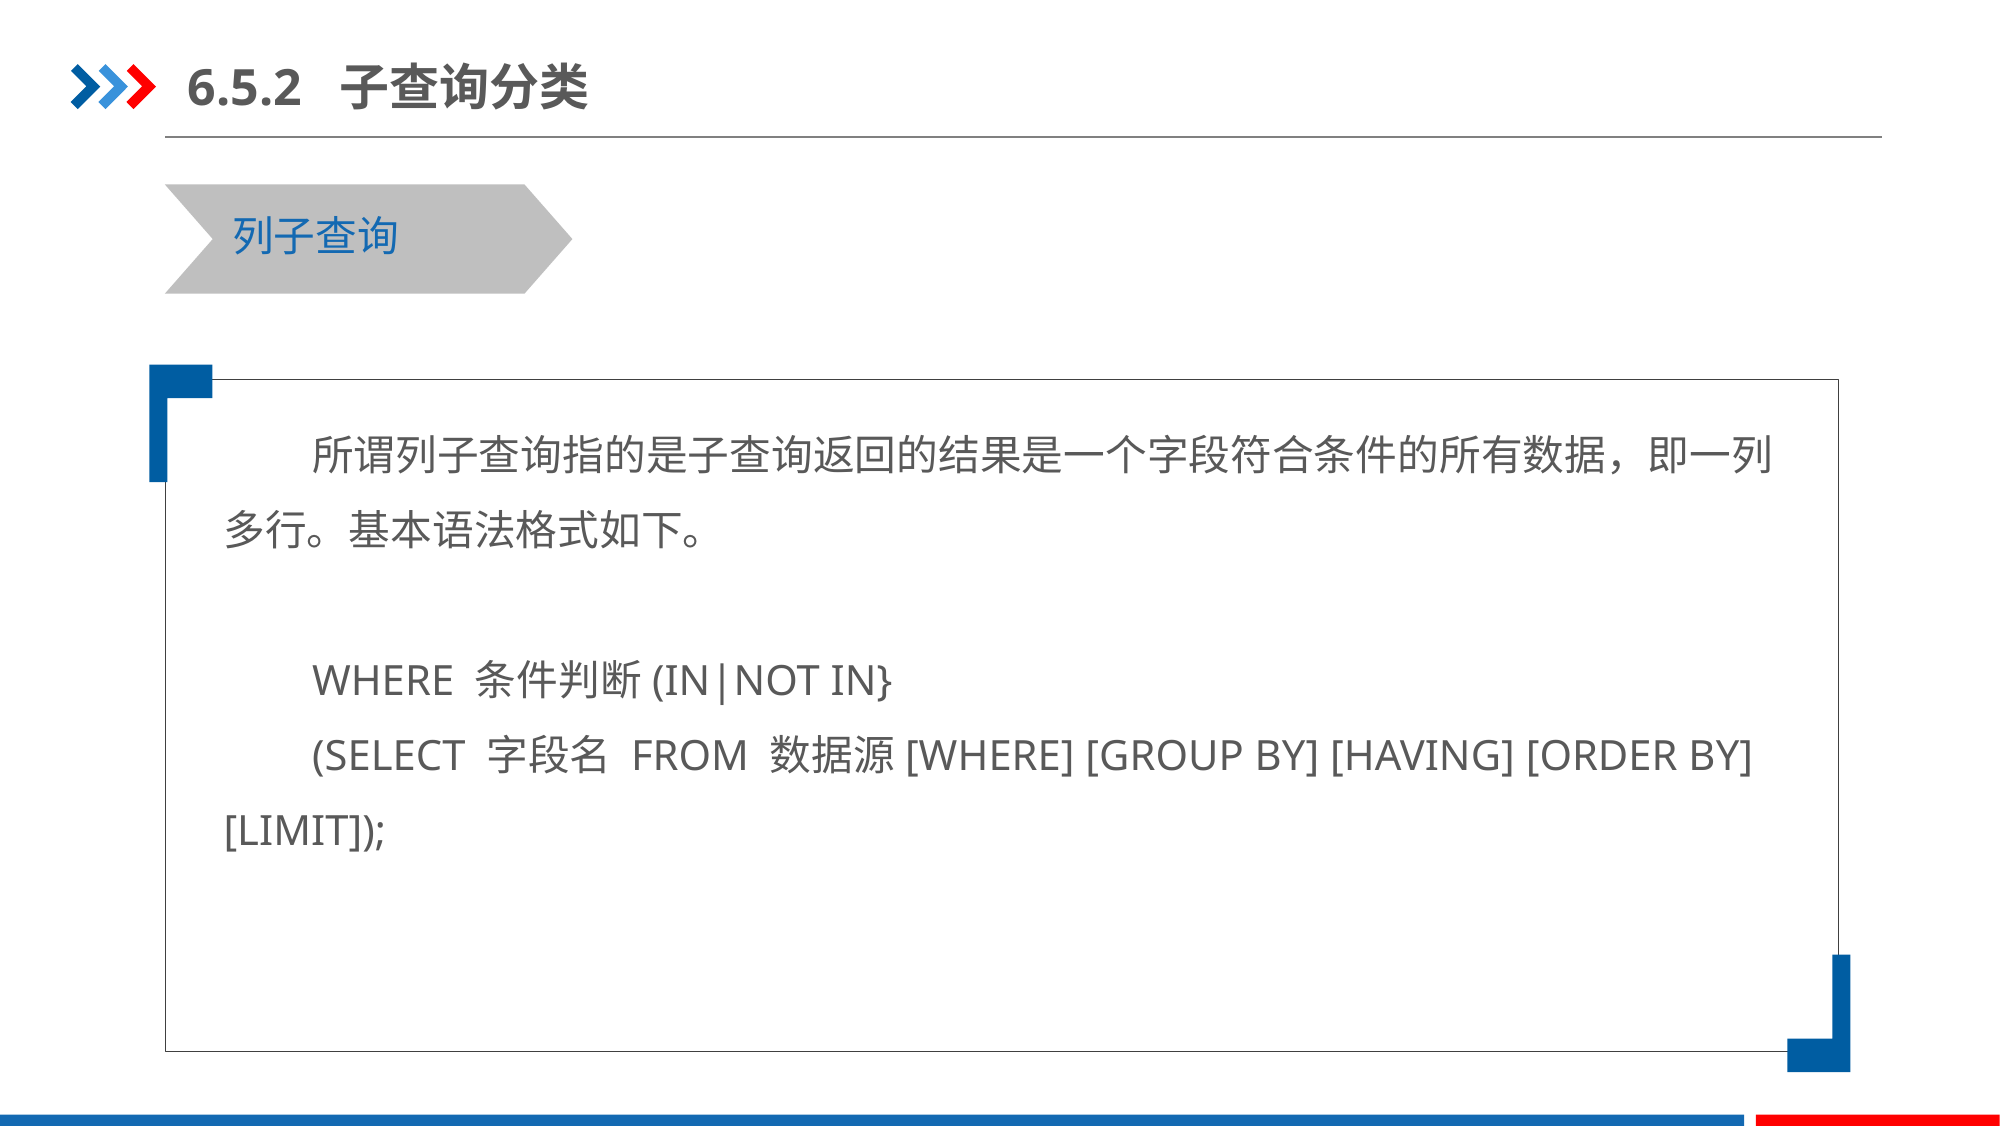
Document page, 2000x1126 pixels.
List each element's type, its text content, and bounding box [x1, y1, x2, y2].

text_box [164, 184, 573, 294]
text_box 6.5.2 子查询分类 [187, 43, 827, 127]
text_box 列子查询 [217, 202, 414, 267]
text_box [163, 378, 1841, 1053]
text_box [1785, 953, 1852, 1074]
text_box [147, 363, 215, 484]
